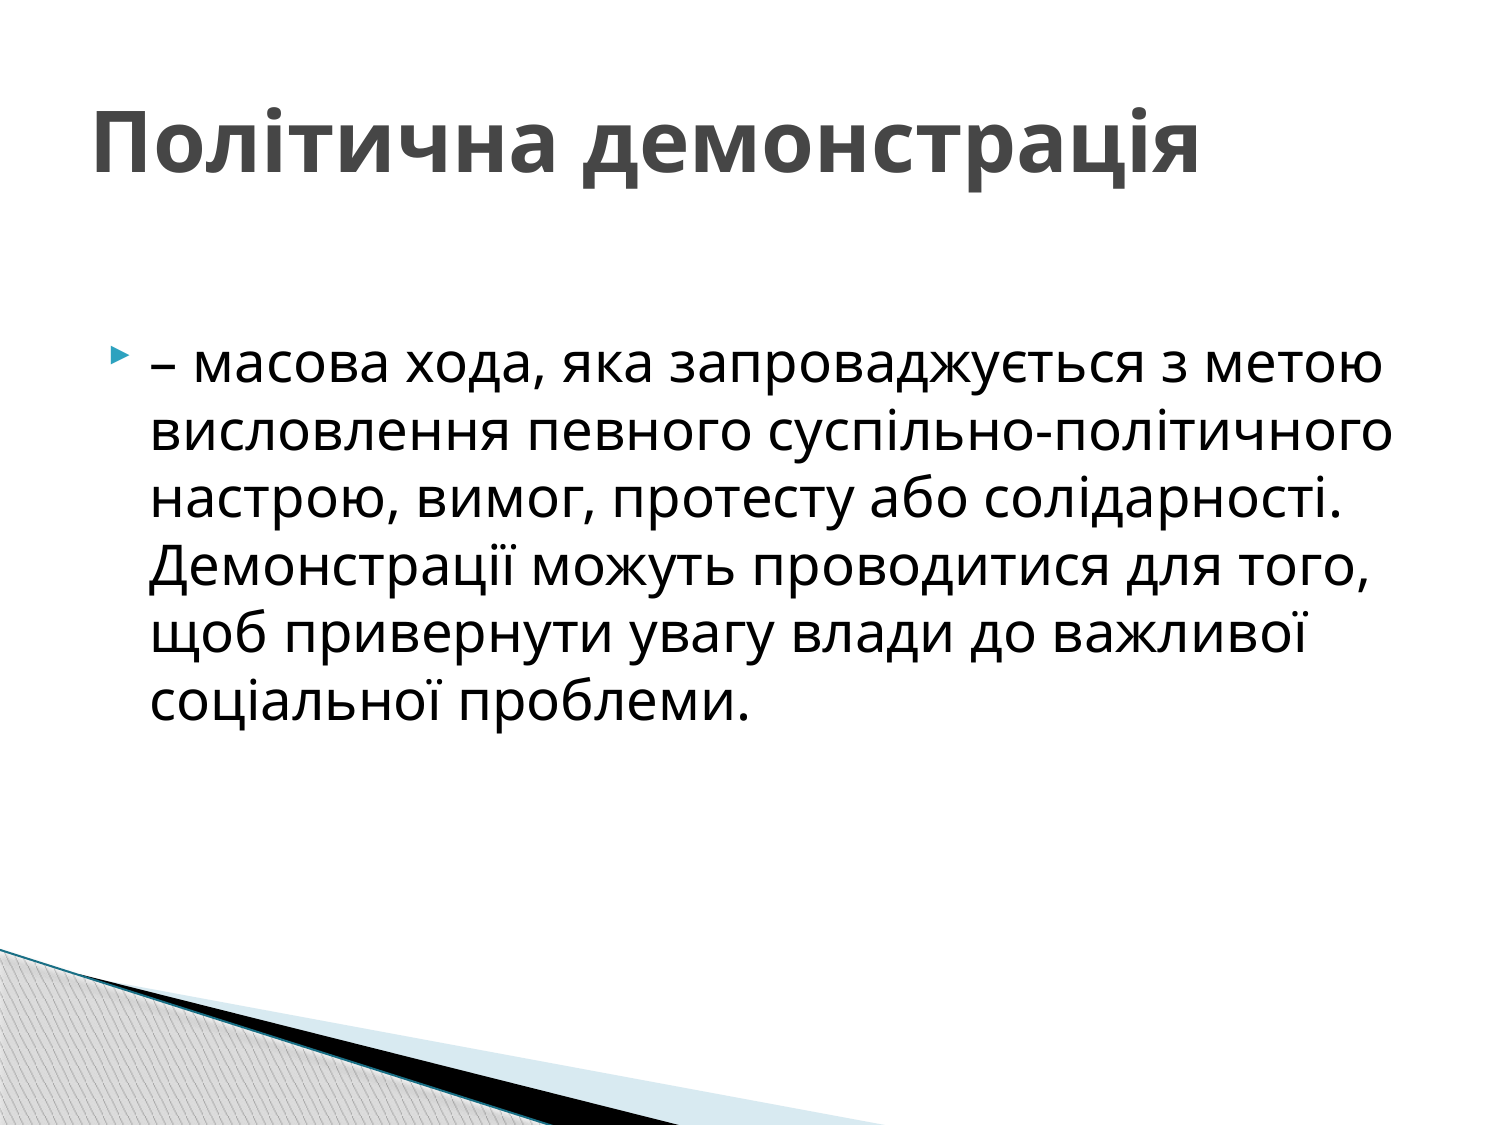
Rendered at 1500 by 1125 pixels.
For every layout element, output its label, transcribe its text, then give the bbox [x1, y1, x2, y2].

title Політична демонстрація [75, 45, 1425, 233]
list – масова хода, яка запроваджується з метою висловлення певного суспільно-політичного настрою, вимог, протесту або солідарності. Демонстрації можуть проводитися для того, щоб привернути увагу влади до важливої соціальної проблеми. [75, 243, 1425, 986]
